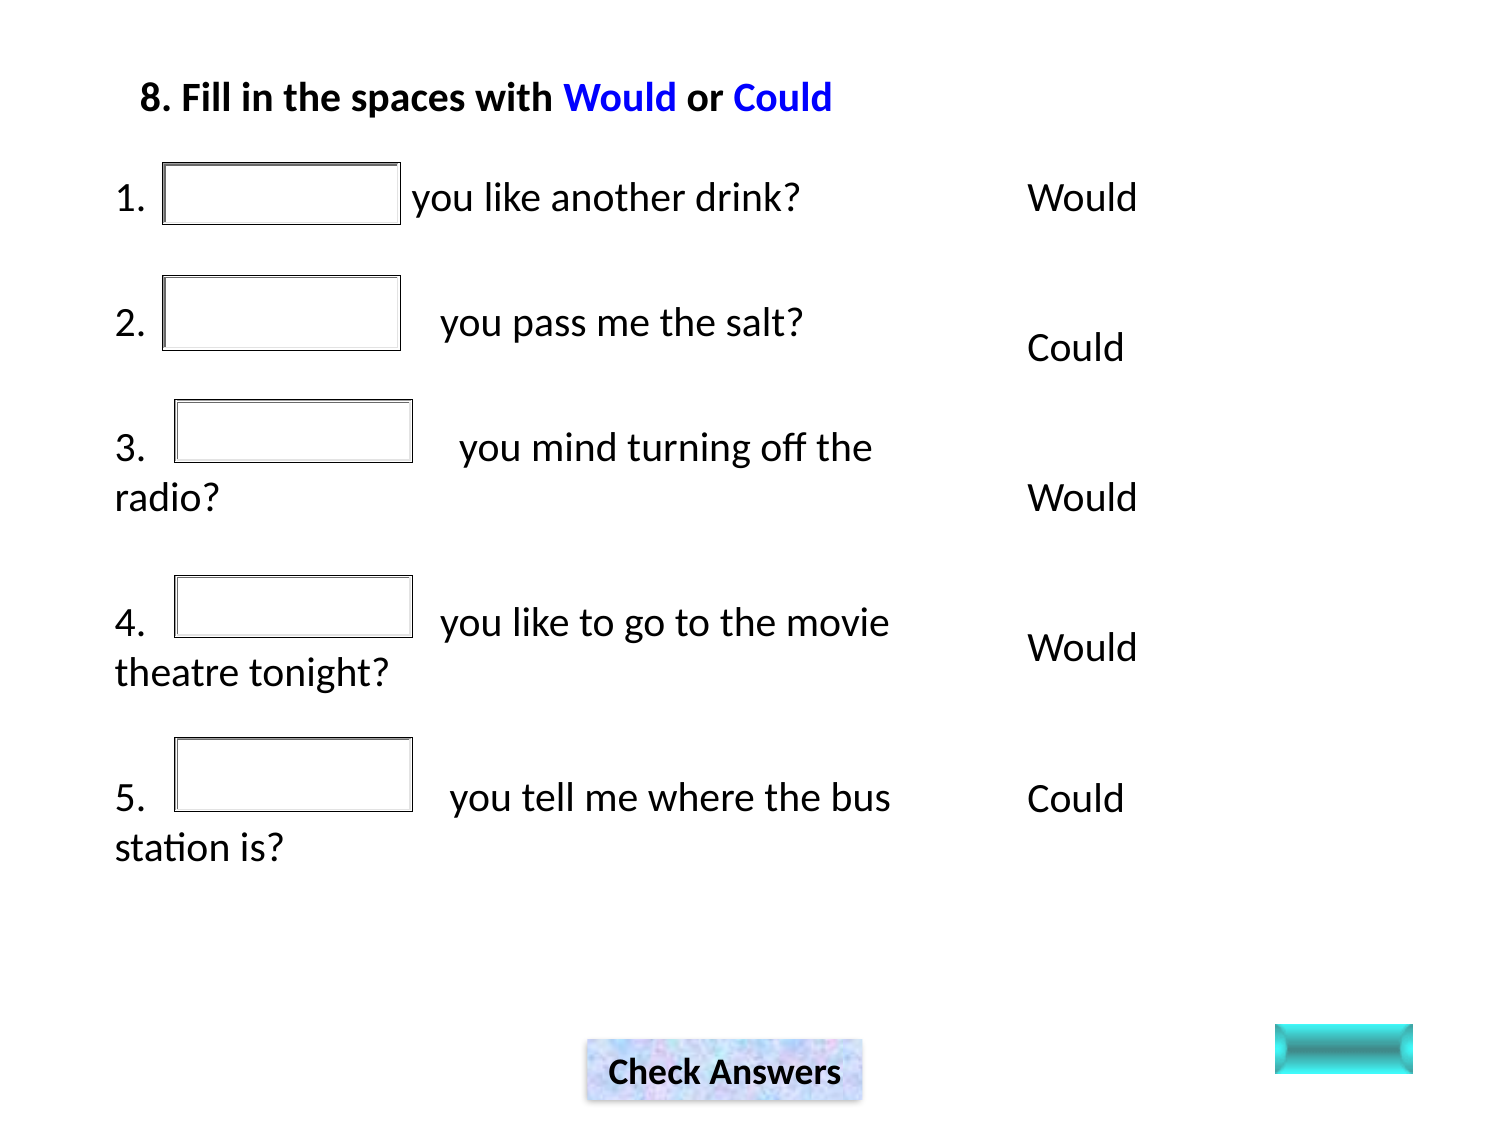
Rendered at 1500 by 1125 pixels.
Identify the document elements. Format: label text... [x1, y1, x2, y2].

text_box 1. you like another drink? 2. you pass me the salt? 3. you mind turning off the radio? 4. you like to go to the movie theatre tonight? 5. you tell me where the bus station is? [99, 162, 988, 878]
text_box 8. Fill in the spaces with Would or Could [125, 62, 850, 128]
picture [1274, 1024, 1413, 1074]
text_box Check Answers [587, 1039, 863, 1100]
text_box Would Could Would Would Could [1012, 162, 1175, 828]
